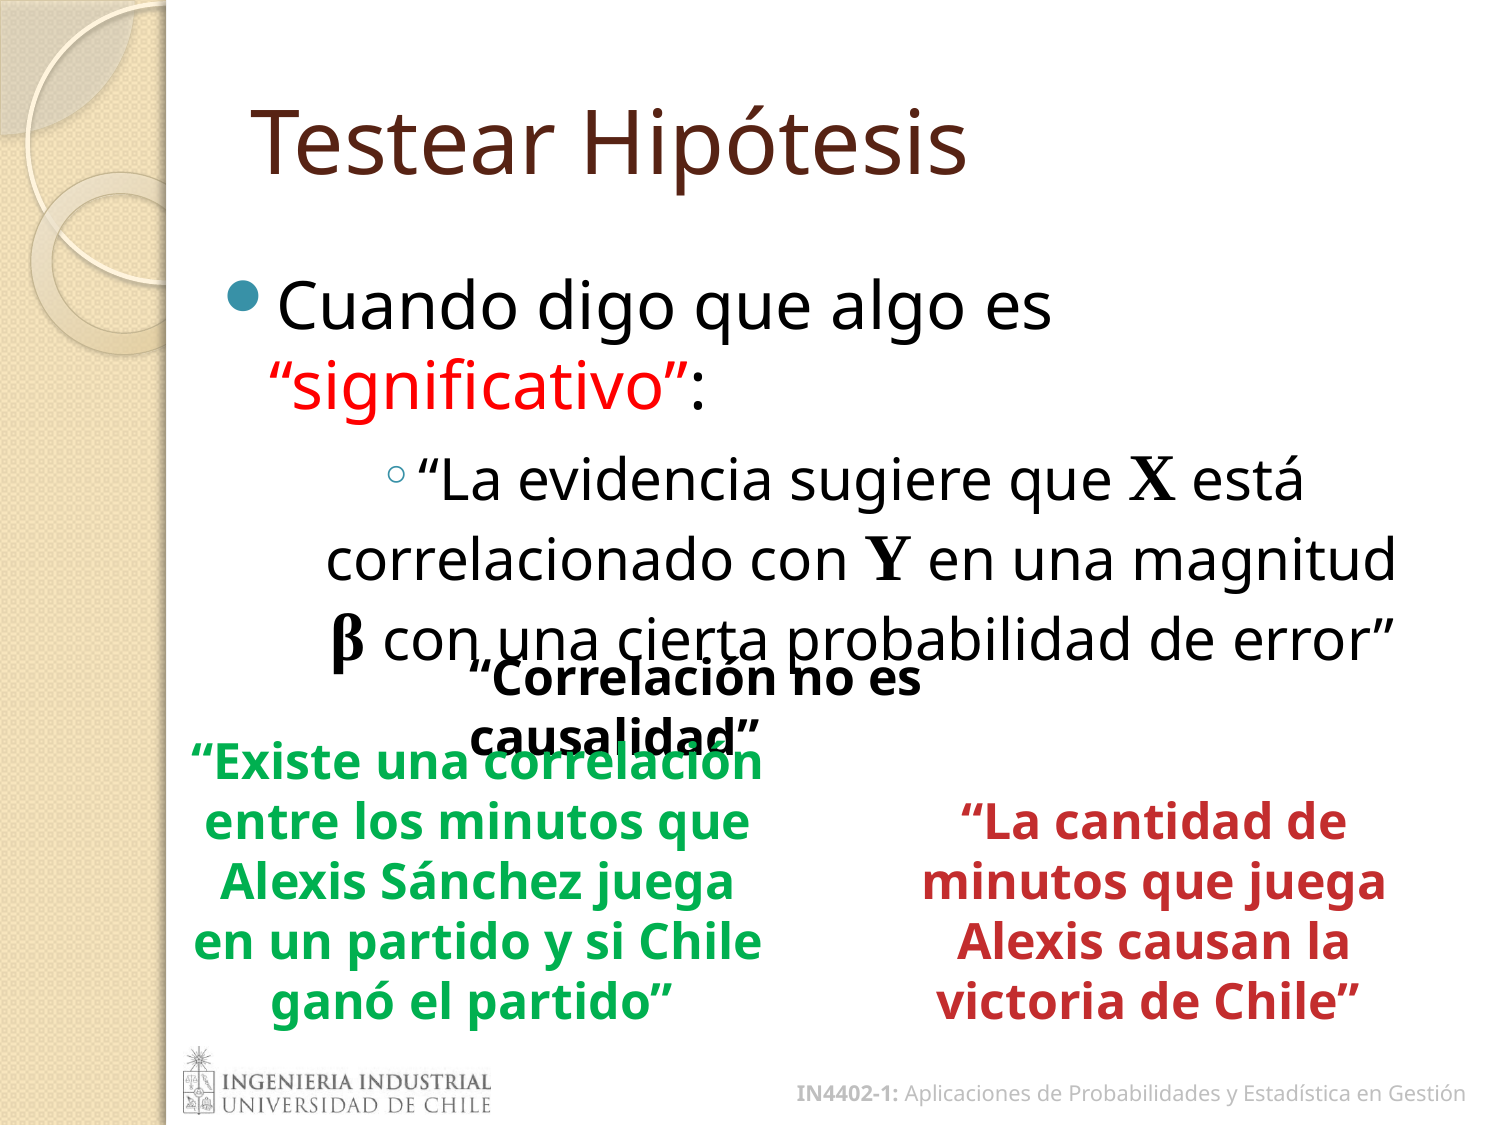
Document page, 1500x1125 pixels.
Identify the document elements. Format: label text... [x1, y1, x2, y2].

title Testear Hipótesis [235, 45, 1466, 233]
text_box “Existe una correlación entre los minutos que Alexis Sánchez juega en un partido y si Chile ganó el partido” [171, 721, 786, 1037]
picture [183, 1046, 491, 1115]
list Cuando digo que algo es “significativo”: “La evidencia sugiere que X está correlacionado con Y en una magnitud β con una cierta probabilidad de error” [194, 255, 1425, 1043]
text_box “La cantidad de minutos que juega Alexis causan la victoria de Chile” [844, 782, 1465, 1038]
text_box “Correlación no es causalidad” [454, 638, 1235, 773]
